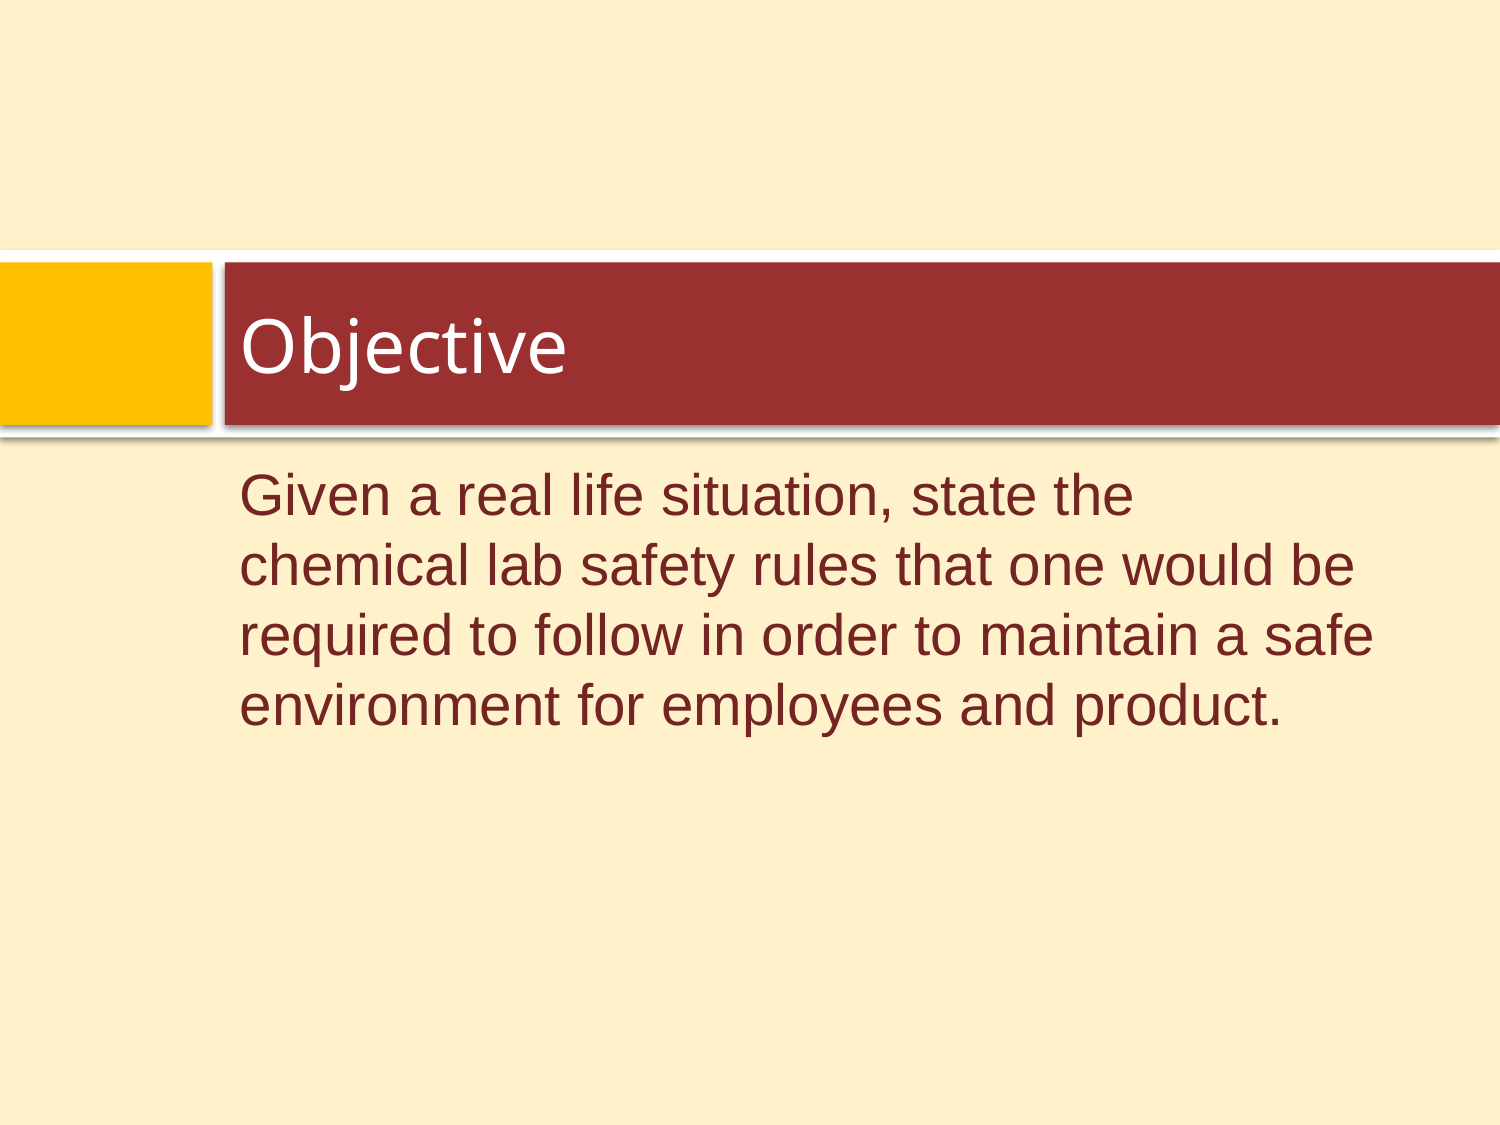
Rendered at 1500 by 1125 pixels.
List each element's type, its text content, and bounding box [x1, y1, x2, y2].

title Objective [225, 262, 1475, 425]
list Given a real life situation, state the chemical lab safety rules that one would be required to follow in order to maintain a safe environment for employees and product. [225, 450, 1394, 1004]
